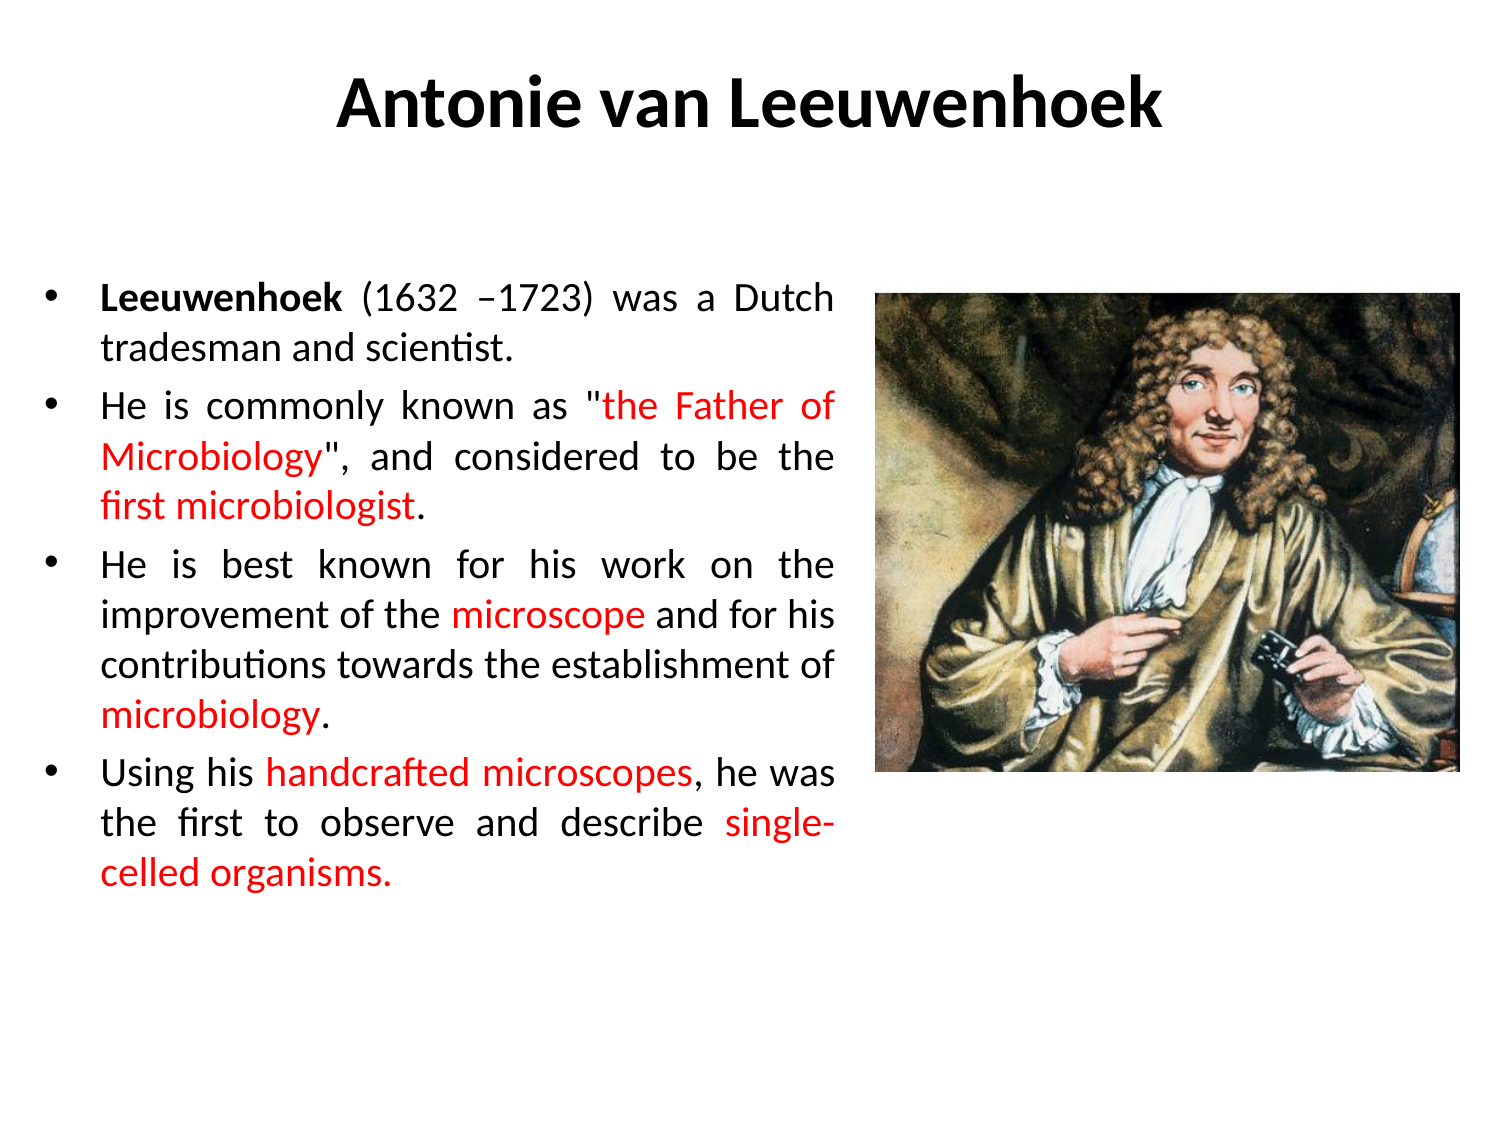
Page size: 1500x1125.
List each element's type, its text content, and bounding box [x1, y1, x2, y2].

text_box Antonie van Leeuwenhoek [74, 45, 1425, 233]
text_box Leeuwenhoek (1632 –1723) was a Dutch tradesman and scientist. He is commonly known as "the Father of Microbiology", and considered to be the first microbiologist. He is best known for his work on the improvement of the microscope and for his contributions towards the establishment of microbiology. Using his handcrafted microscopes, he was the first to observe and describe single-celled organisms. [29, 262, 850, 1025]
picture [874, 287, 1460, 772]
